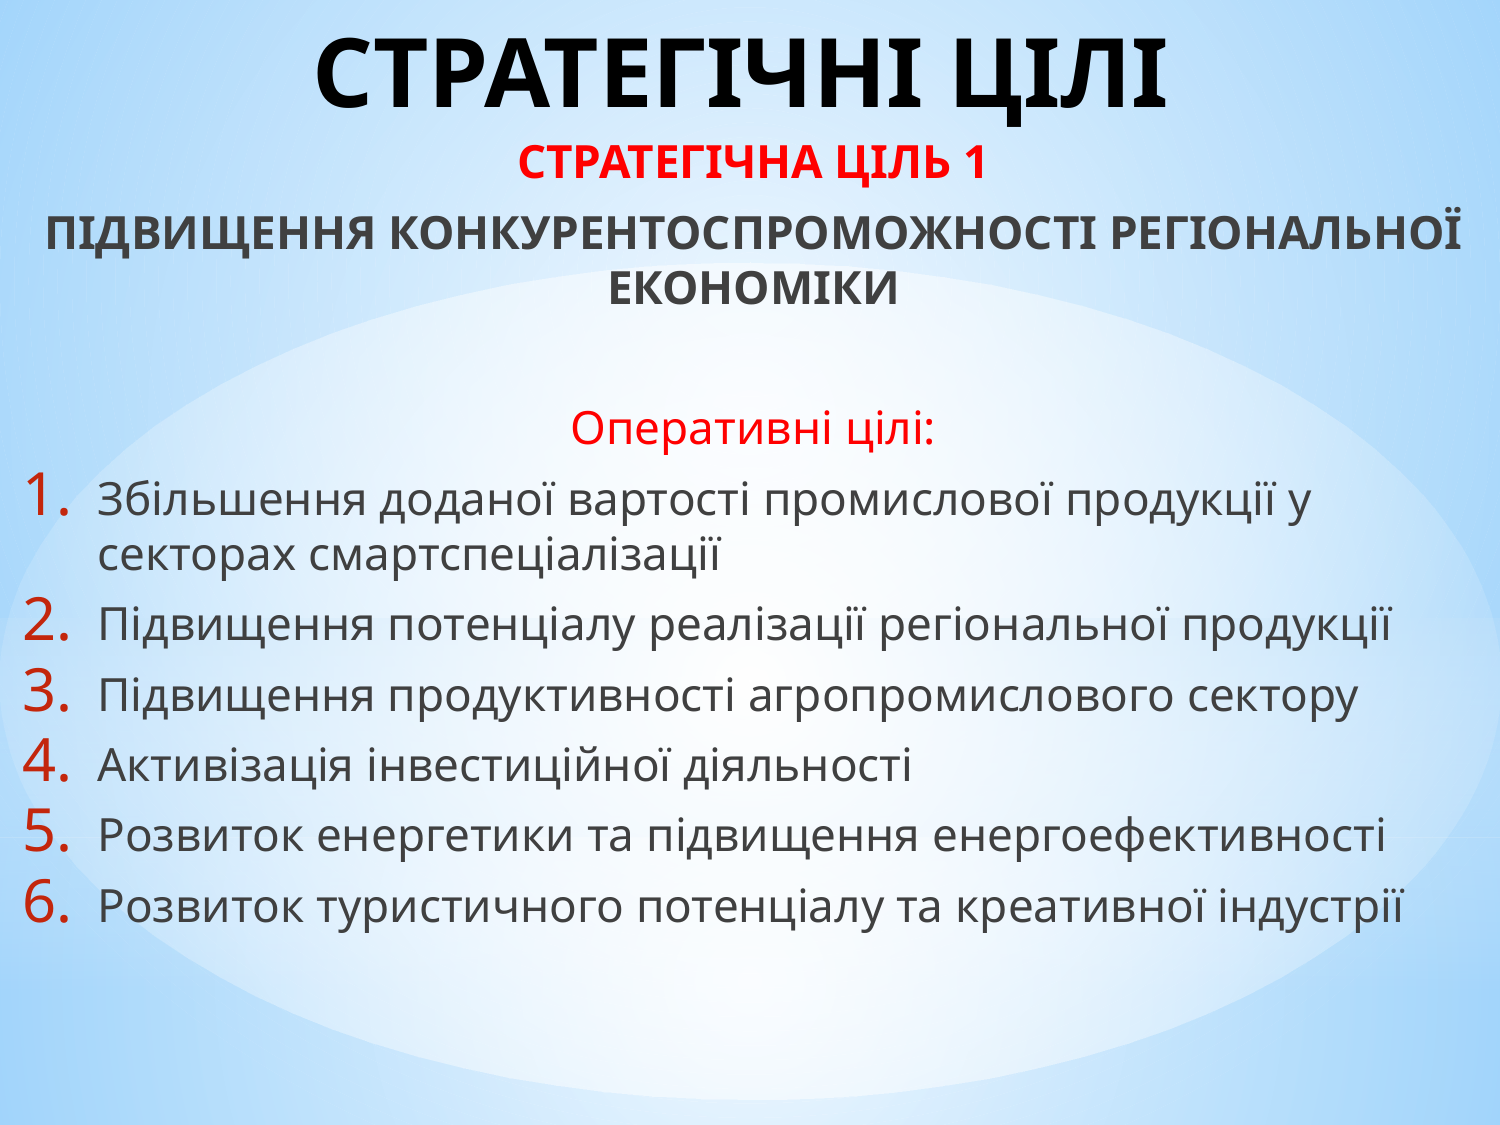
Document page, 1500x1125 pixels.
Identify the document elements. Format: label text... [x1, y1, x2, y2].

title СТРАТЕГІЧНІ ЦІЛІ [206, 4, 1275, 125]
list СТРАТЕГІЧНА ЦІЛЬ 1 ПІДВИЩЕННЯ КОНКУРЕНТОСПРОМОЖНОСТІ РЕГІОНАЛЬНОЇ ЕКОНОМІКИ Оперативні цілі: Збільшення доданої вартості промислової продукції у секторах смартспеціалізації Підвищення потенціалу реалізації регіональної продукції Підвищення продуктивності агропромислового сектору Активізація інвестиційної діяльності Розвиток енергетики та підвищення енергоефективності Розвиток туристичного потенціалу та креативної індустрії [0, 125, 1500, 1125]
